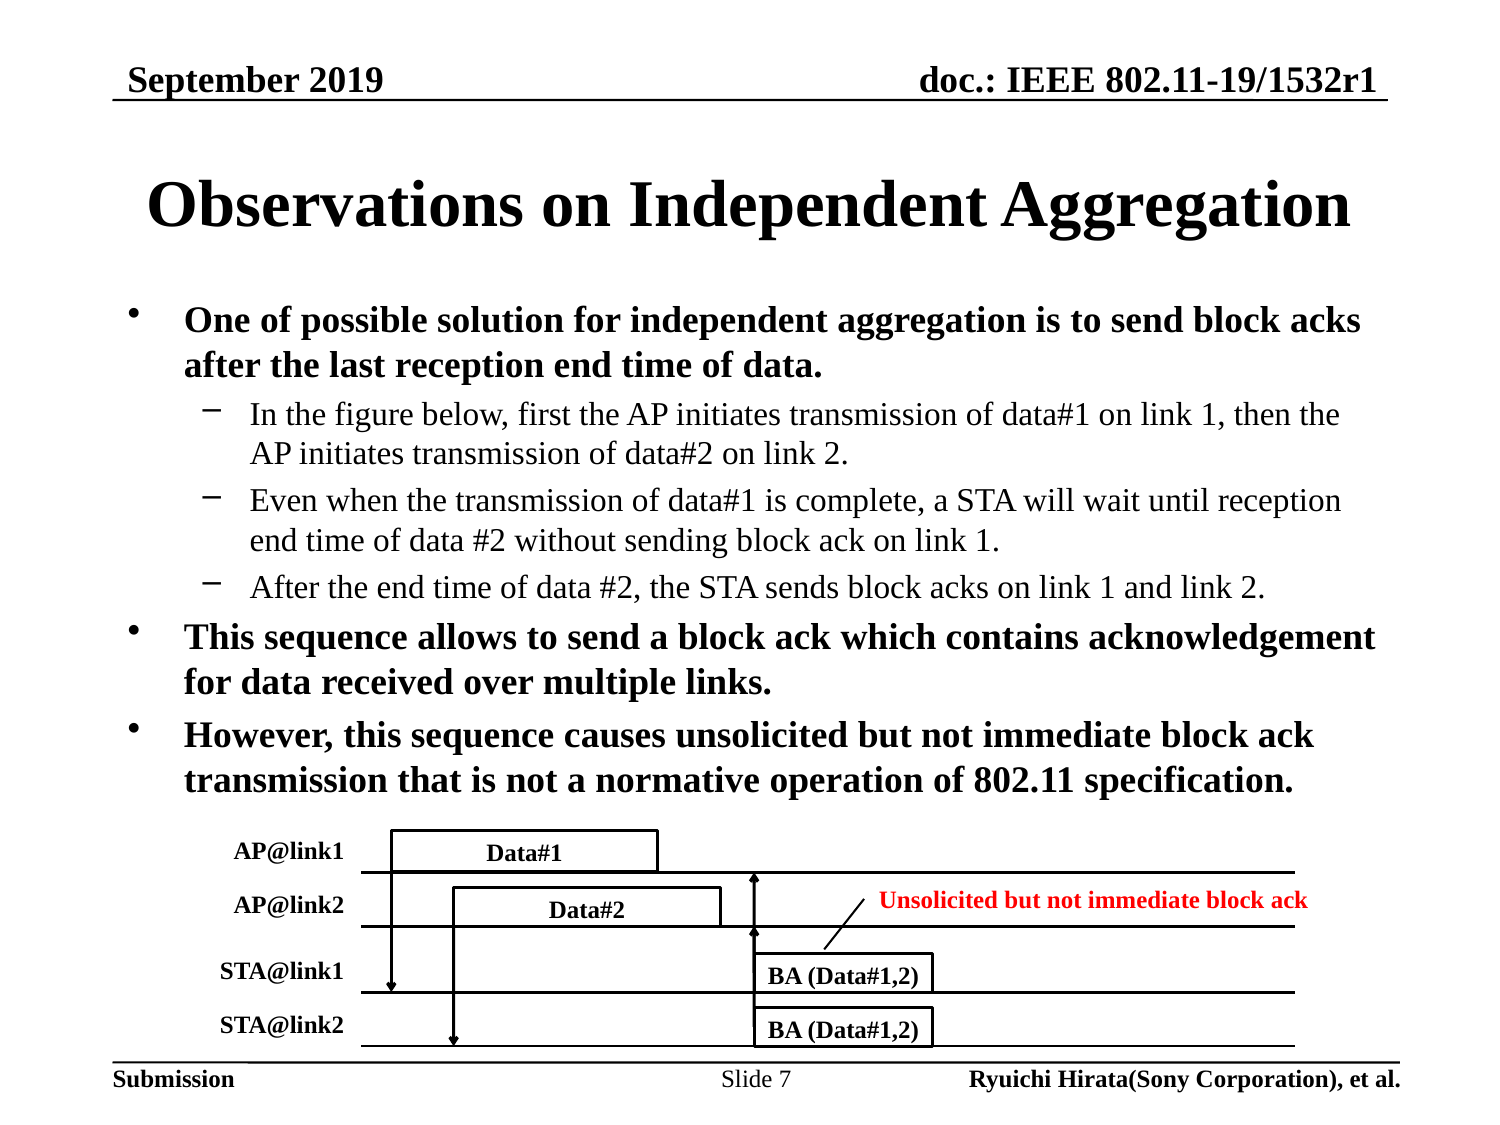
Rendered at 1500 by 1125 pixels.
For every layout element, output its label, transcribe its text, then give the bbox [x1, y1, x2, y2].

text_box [204, 826, 1325, 1047]
title Observations on Independent Aggregation [112, 112, 1388, 288]
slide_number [112, 54, 413, 100]
list One of possible solution for independent aggregation is to send block acks after the last reception end time of data. In the figure below, first the AP initiates transmission of data#1 on link 1, then the AP initiates transmission of data#2 on link 2. Even when the transmission of data#1 is complete, a STA will wait until reception end time of data #2 without sending block ack on link 1. After the end time of data #2, the STA sends block acks on link 1 and link 2. This sequence allows to send a block ack which contains acknowledgement for data received over multiple links. However, this sequence causes unsolicited but not immediate block ack transmission that is not a normative operation of 802.11 specification. [112, 287, 1402, 963]
footer Ryuichi Hirata(Sony Corporation), et al. [962, 1061, 1402, 1093]
slide_number Slide 7 [712, 1061, 801, 1093]
